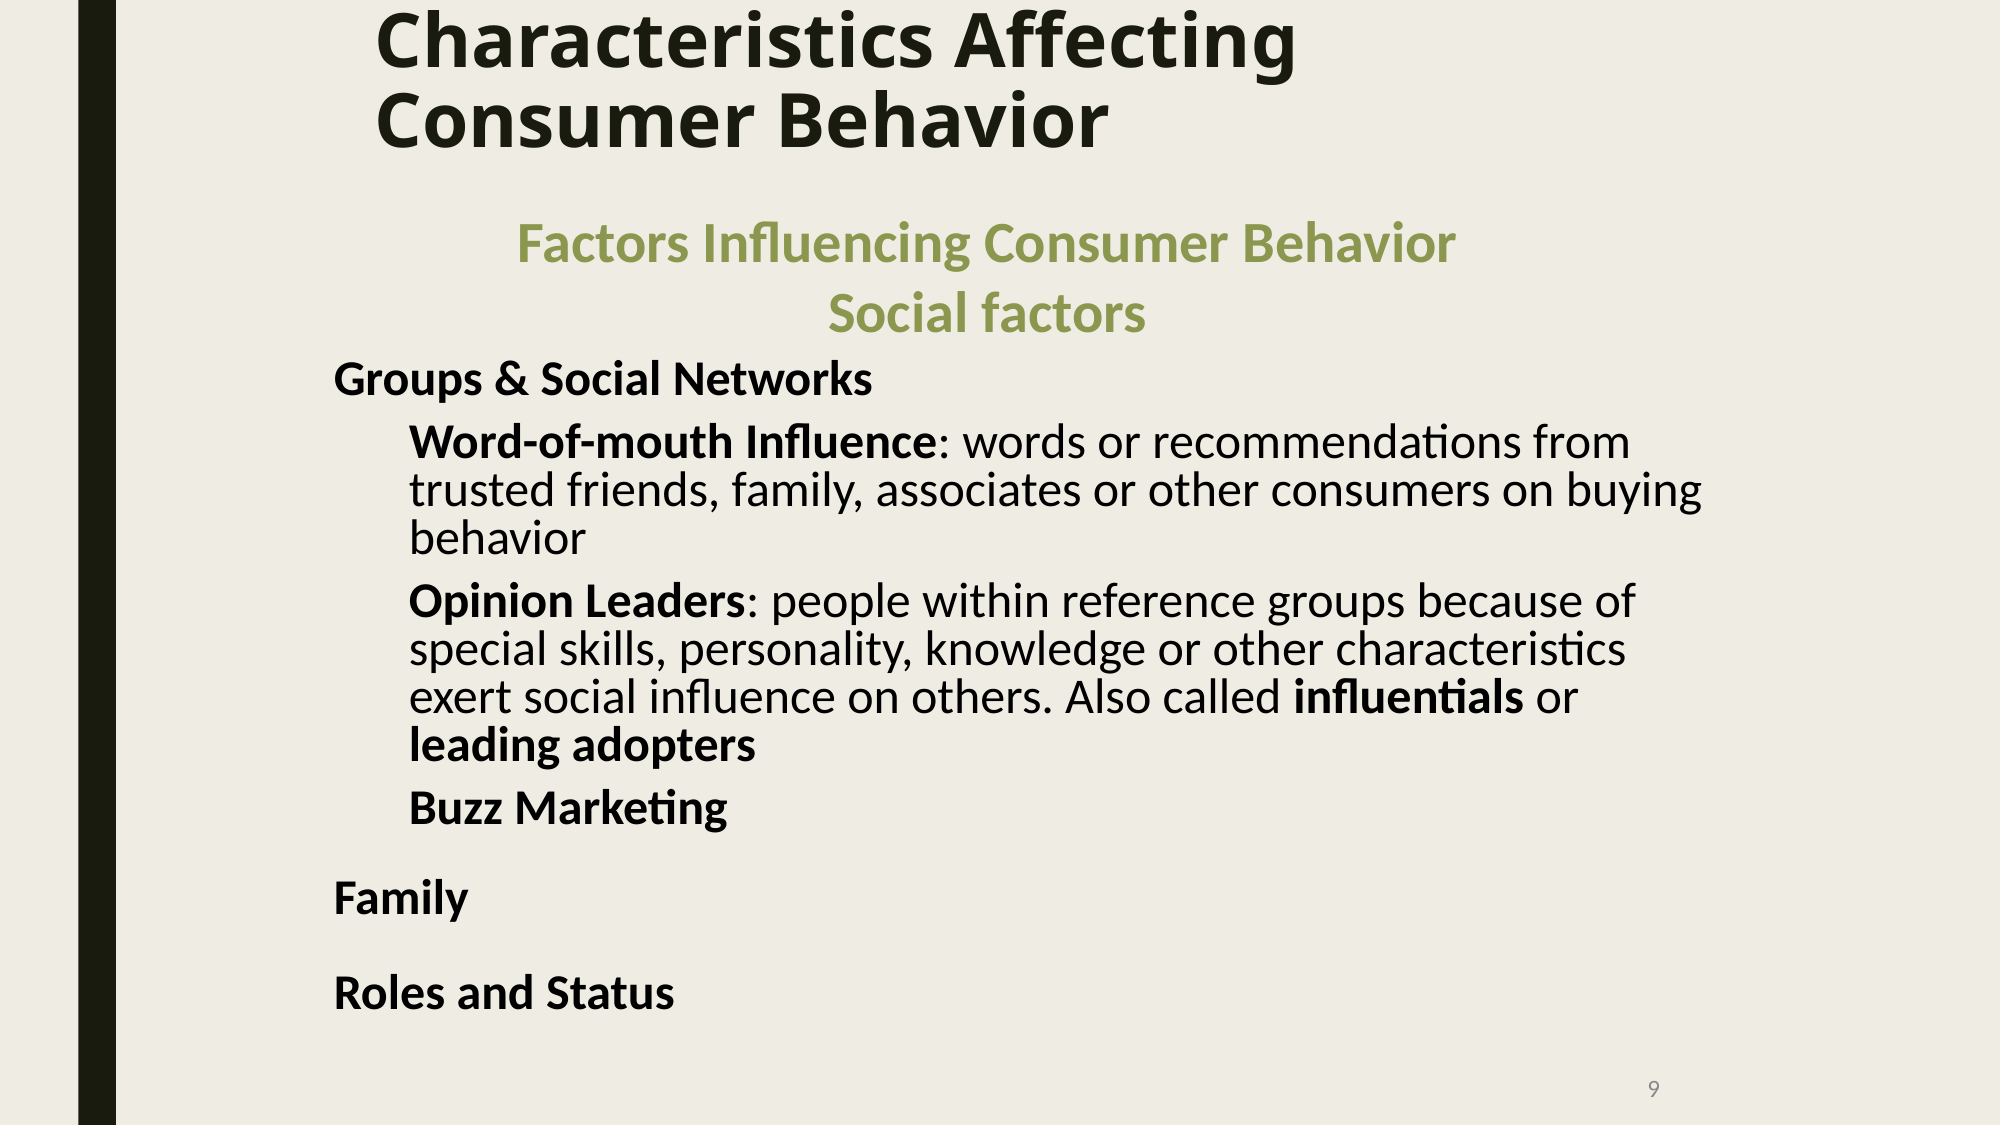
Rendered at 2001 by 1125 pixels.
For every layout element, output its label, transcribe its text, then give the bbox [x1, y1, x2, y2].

title Characteristics Affecting Consumer Behavior [359, 0, 1638, 236]
text_box [391, 228, 1567, 291]
text_box Groups & Social Networks Word-of-mouth Influence: words or recommendations from trusted friends, family, associates or other consumers on buying behavior Opinion Leaders: people within reference groups because of special skills, personality, knowledge or other characteristics exert social influence on others. Also called influentials or leading adopters Buzz Marketing Family Roles and Status [243, 349, 1744, 1027]
slide_number 9 [1325, 1057, 1675, 1118]
text_box Factors Influencing Consumer Behavior Social factors [399, 196, 1575, 259]
